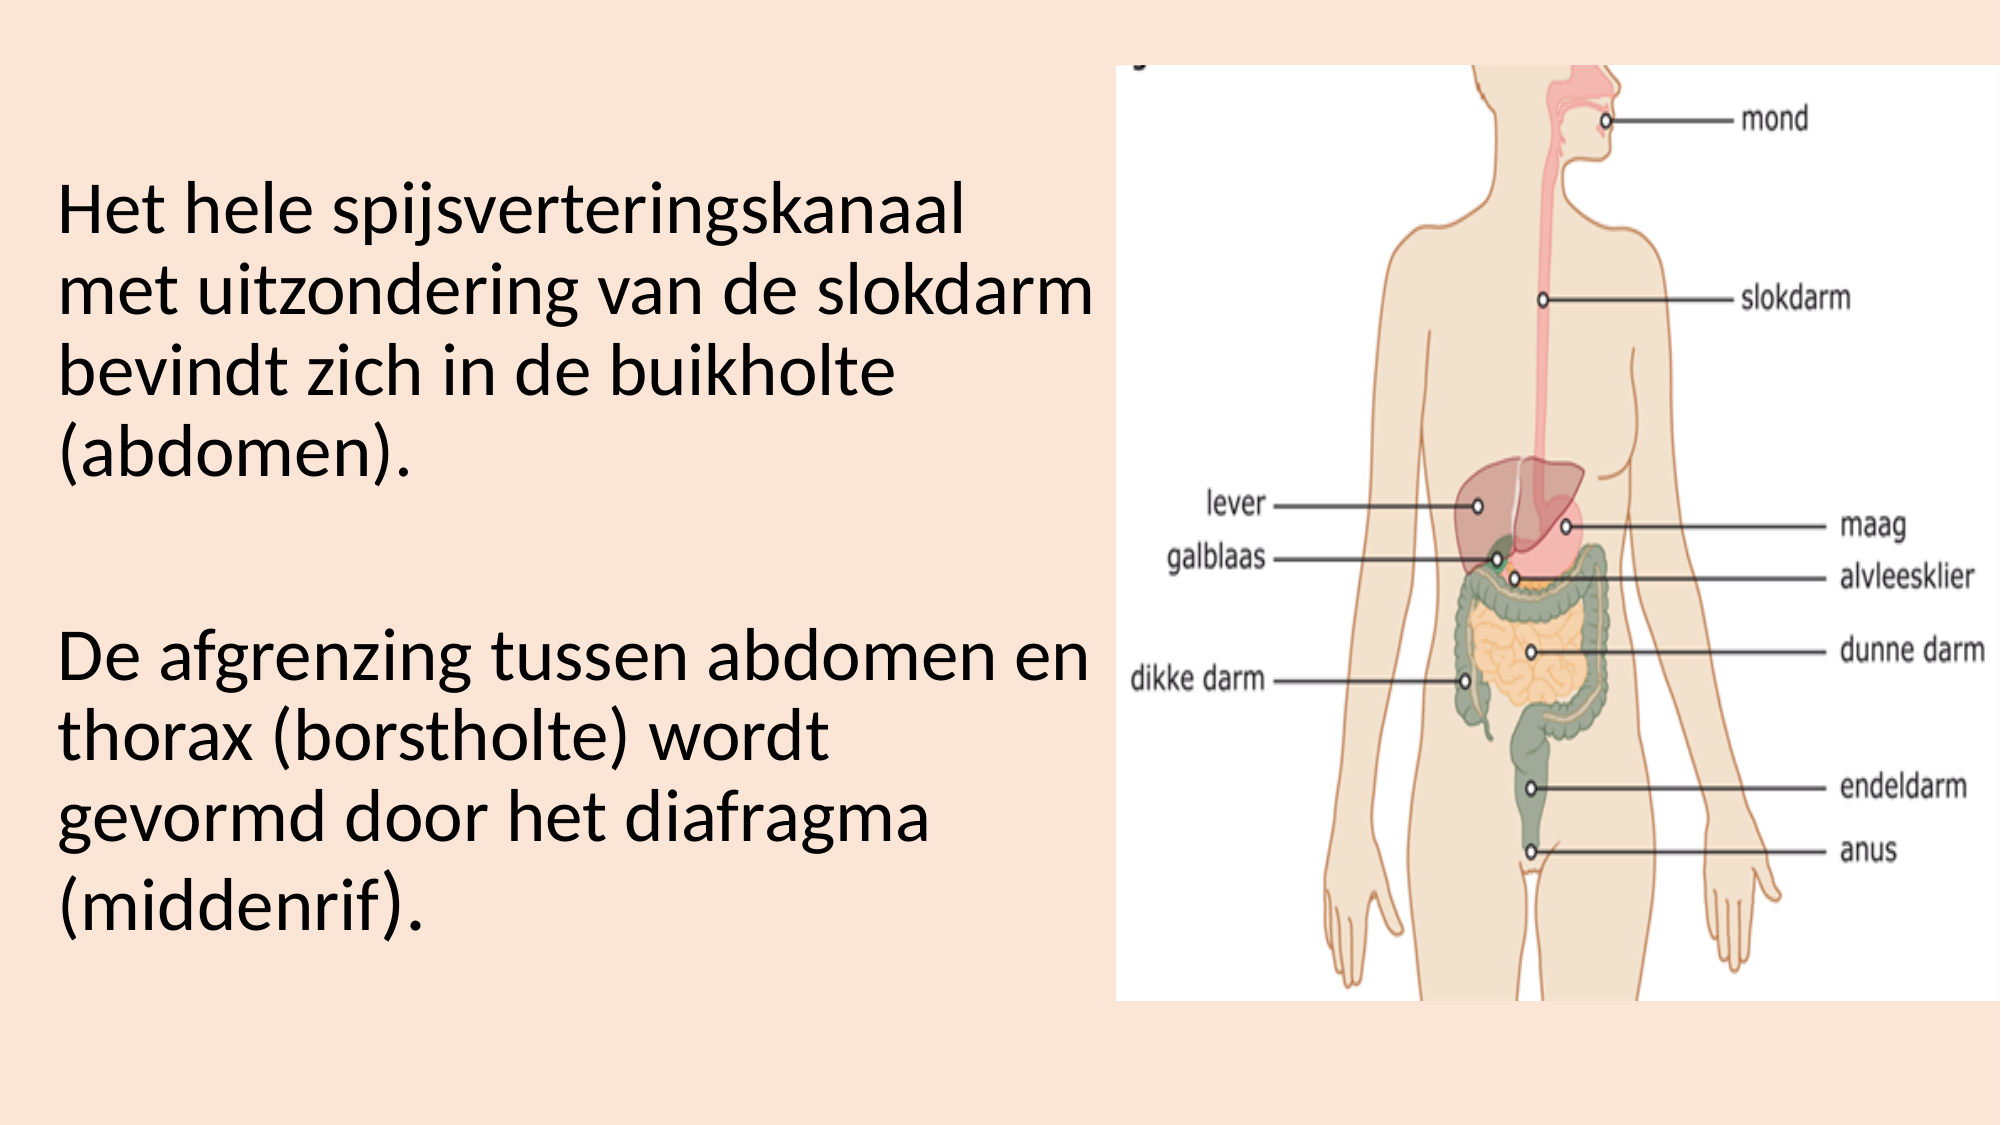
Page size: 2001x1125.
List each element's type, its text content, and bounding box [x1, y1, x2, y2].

picture [1116, 65, 2000, 1001]
text_box Het hele spijsverteringskanaal met uitzondering van de slokdarm bevindt zich in de buikholte (abdomen). De afgrenzing tussen abdomen en thorax (borstholte) wordt gevormd door het diafragma (middenrif). [43, 161, 1116, 956]
